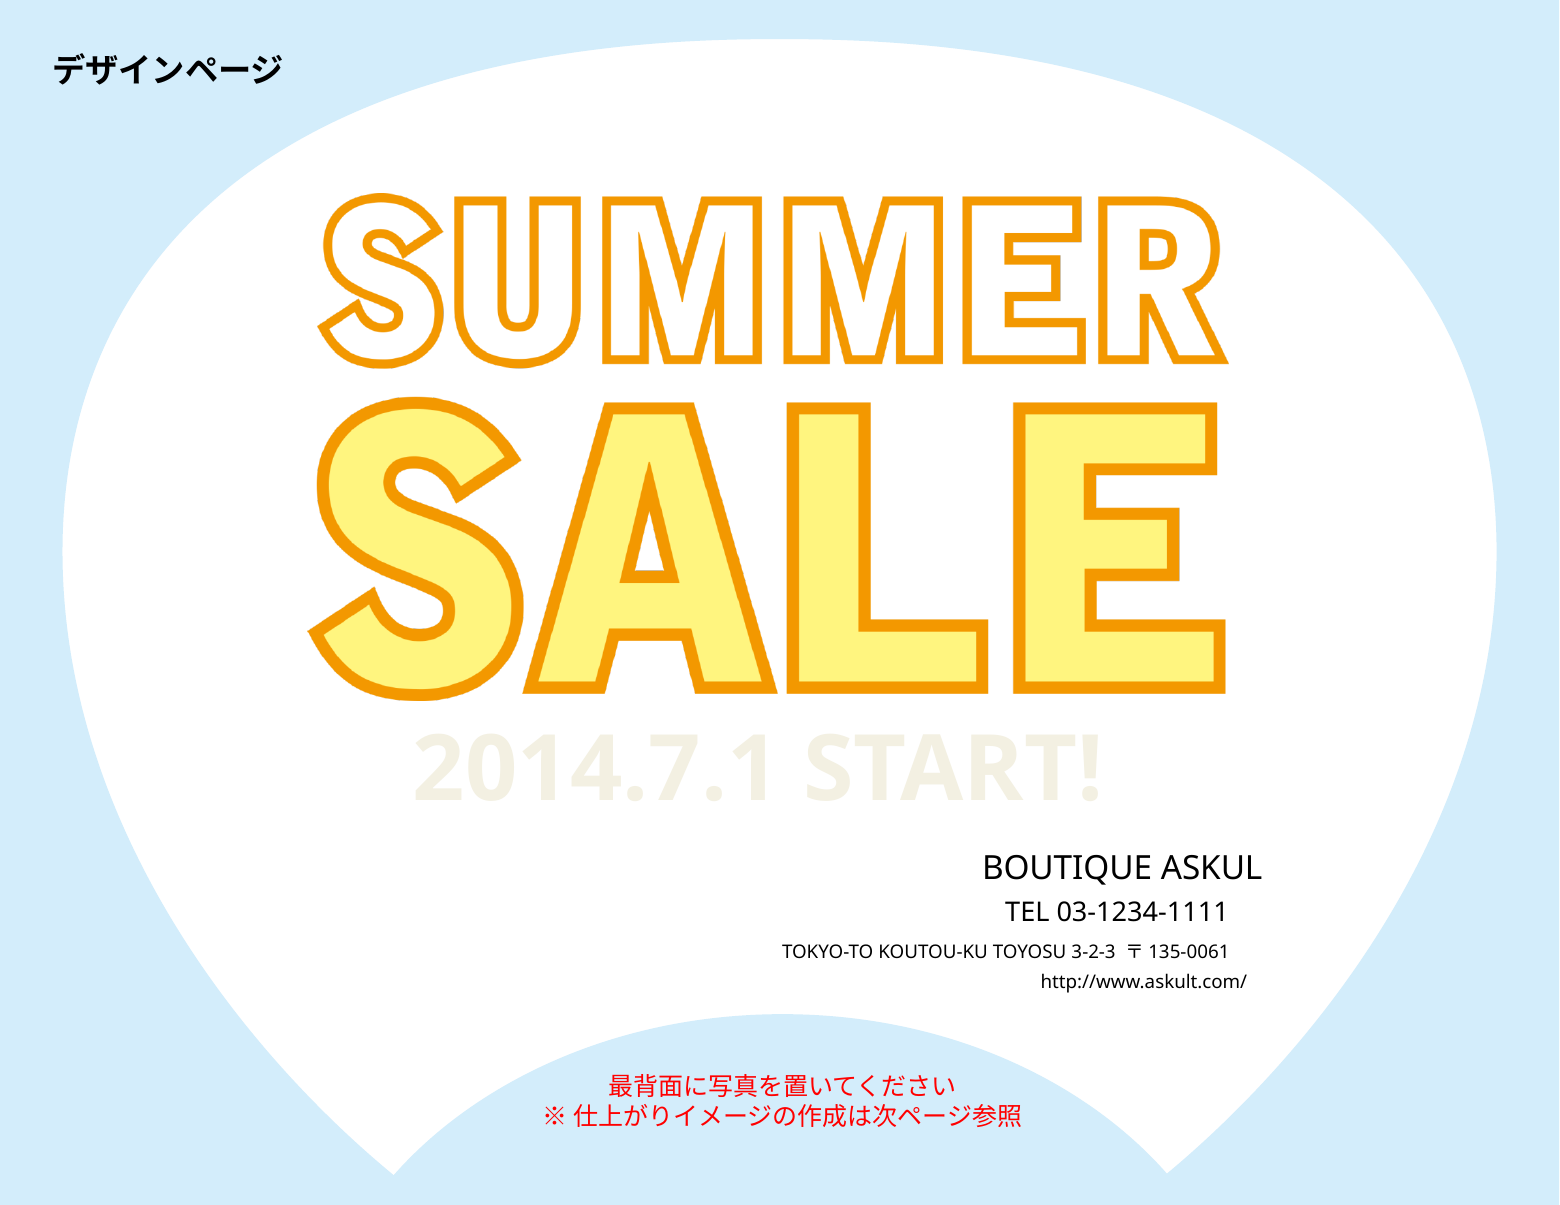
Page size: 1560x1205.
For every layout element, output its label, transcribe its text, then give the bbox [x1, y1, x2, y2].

text_box TEL 03-1234-1111 [990, 887, 1244, 932]
text_box http://www.askult.com/ [1025, 962, 1262, 1000]
text_box 最背面に写真を置いてください ※仕上がりイメージの作成は次ページ参照 [527, 1063, 1038, 1138]
text_box デザインページ [37, 42, 300, 97]
picture [306, 193, 1229, 702]
text_box 2014.7.1 START! [398, 710, 1120, 826]
text_box TOKYO-TO KOUTOU-KU TOYOSU 3-2-3 〒135-0061 [767, 932, 1276, 970]
text_box BOUTIQUE ASKUL [967, 838, 1278, 894]
